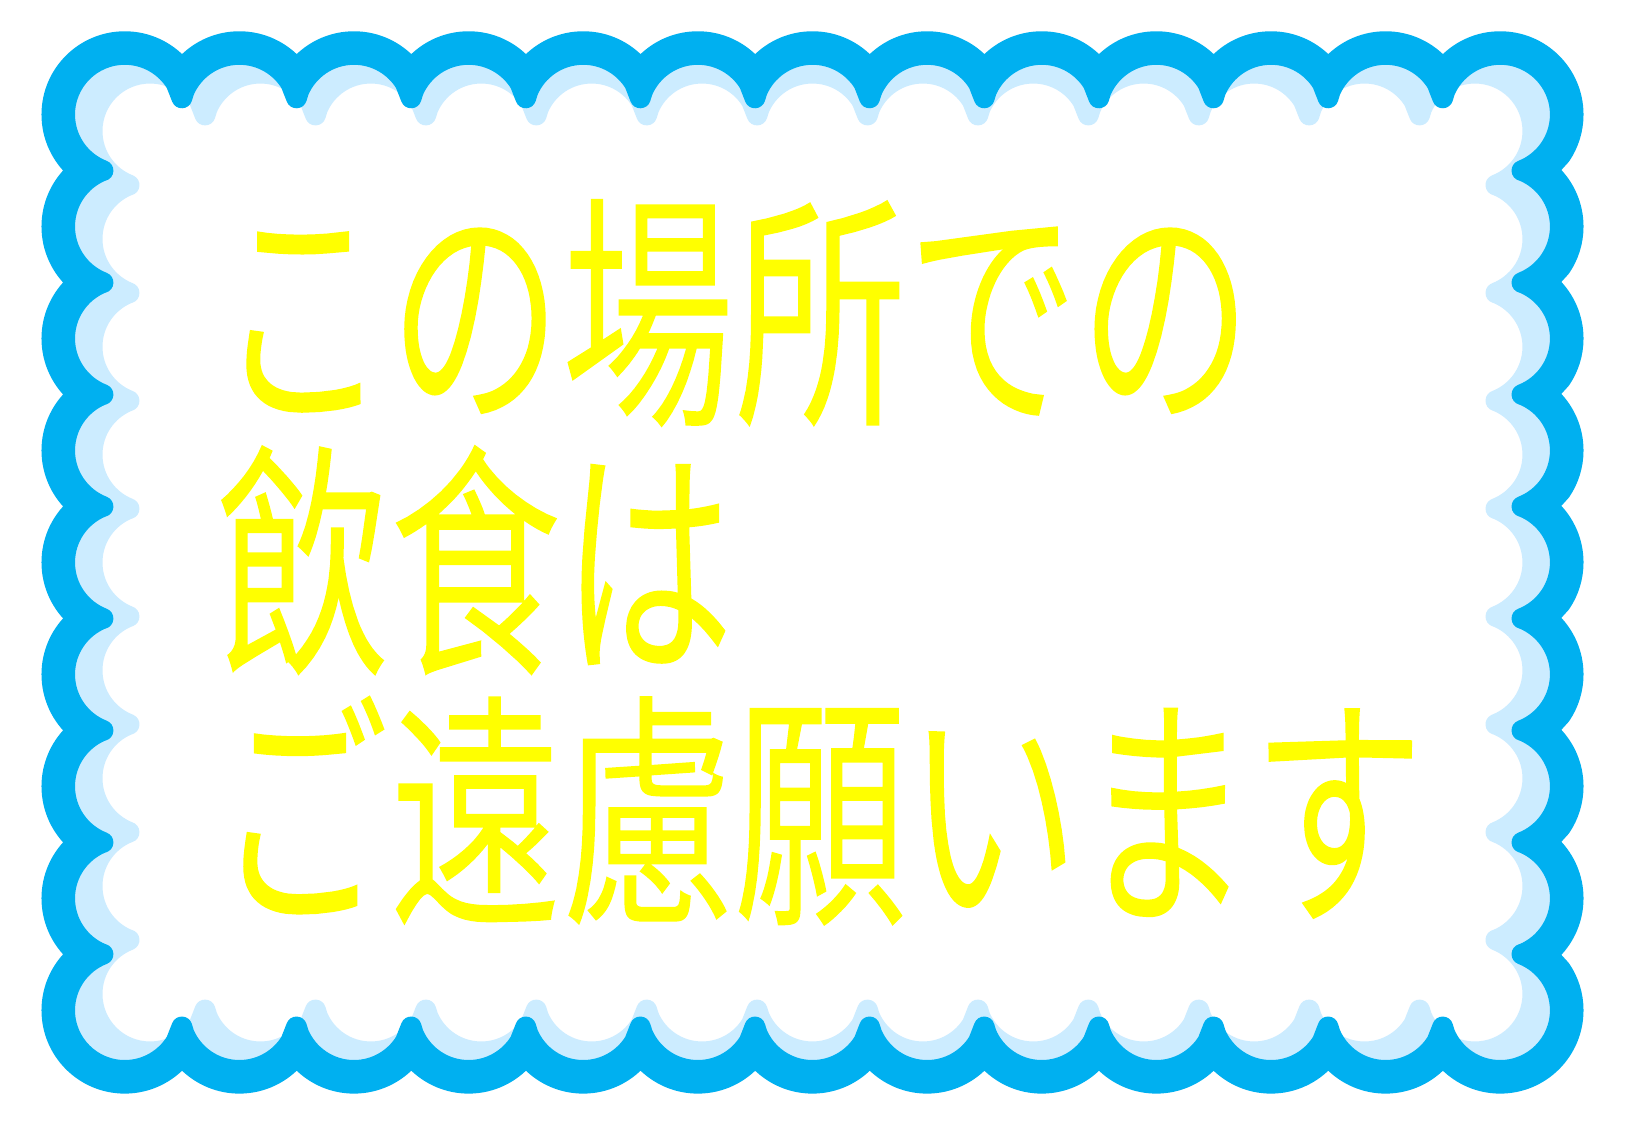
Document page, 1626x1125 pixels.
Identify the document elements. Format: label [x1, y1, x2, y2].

text_box [1339, 1007, 1437, 1066]
text_box [301, 58, 404, 118]
text_box [1103, 1007, 1210, 1067]
text_box [414, 58, 520, 118]
text_box [1103, 58, 1210, 118]
text_box [187, 1007, 286, 1066]
text_box [187, 59, 286, 118]
text_box [1221, 1007, 1323, 1067]
text_box [1221, 58, 1323, 118]
text_box [414, 1007, 520, 1067]
text_box [1456, 59, 1548, 1066]
text_box [527, 58, 1098, 118]
text_box [301, 1007, 404, 1067]
text_box [49, 39, 1576, 1086]
text_box [527, 1007, 1098, 1067]
text_box [77, 59, 169, 1066]
text_box [1339, 59, 1437, 118]
